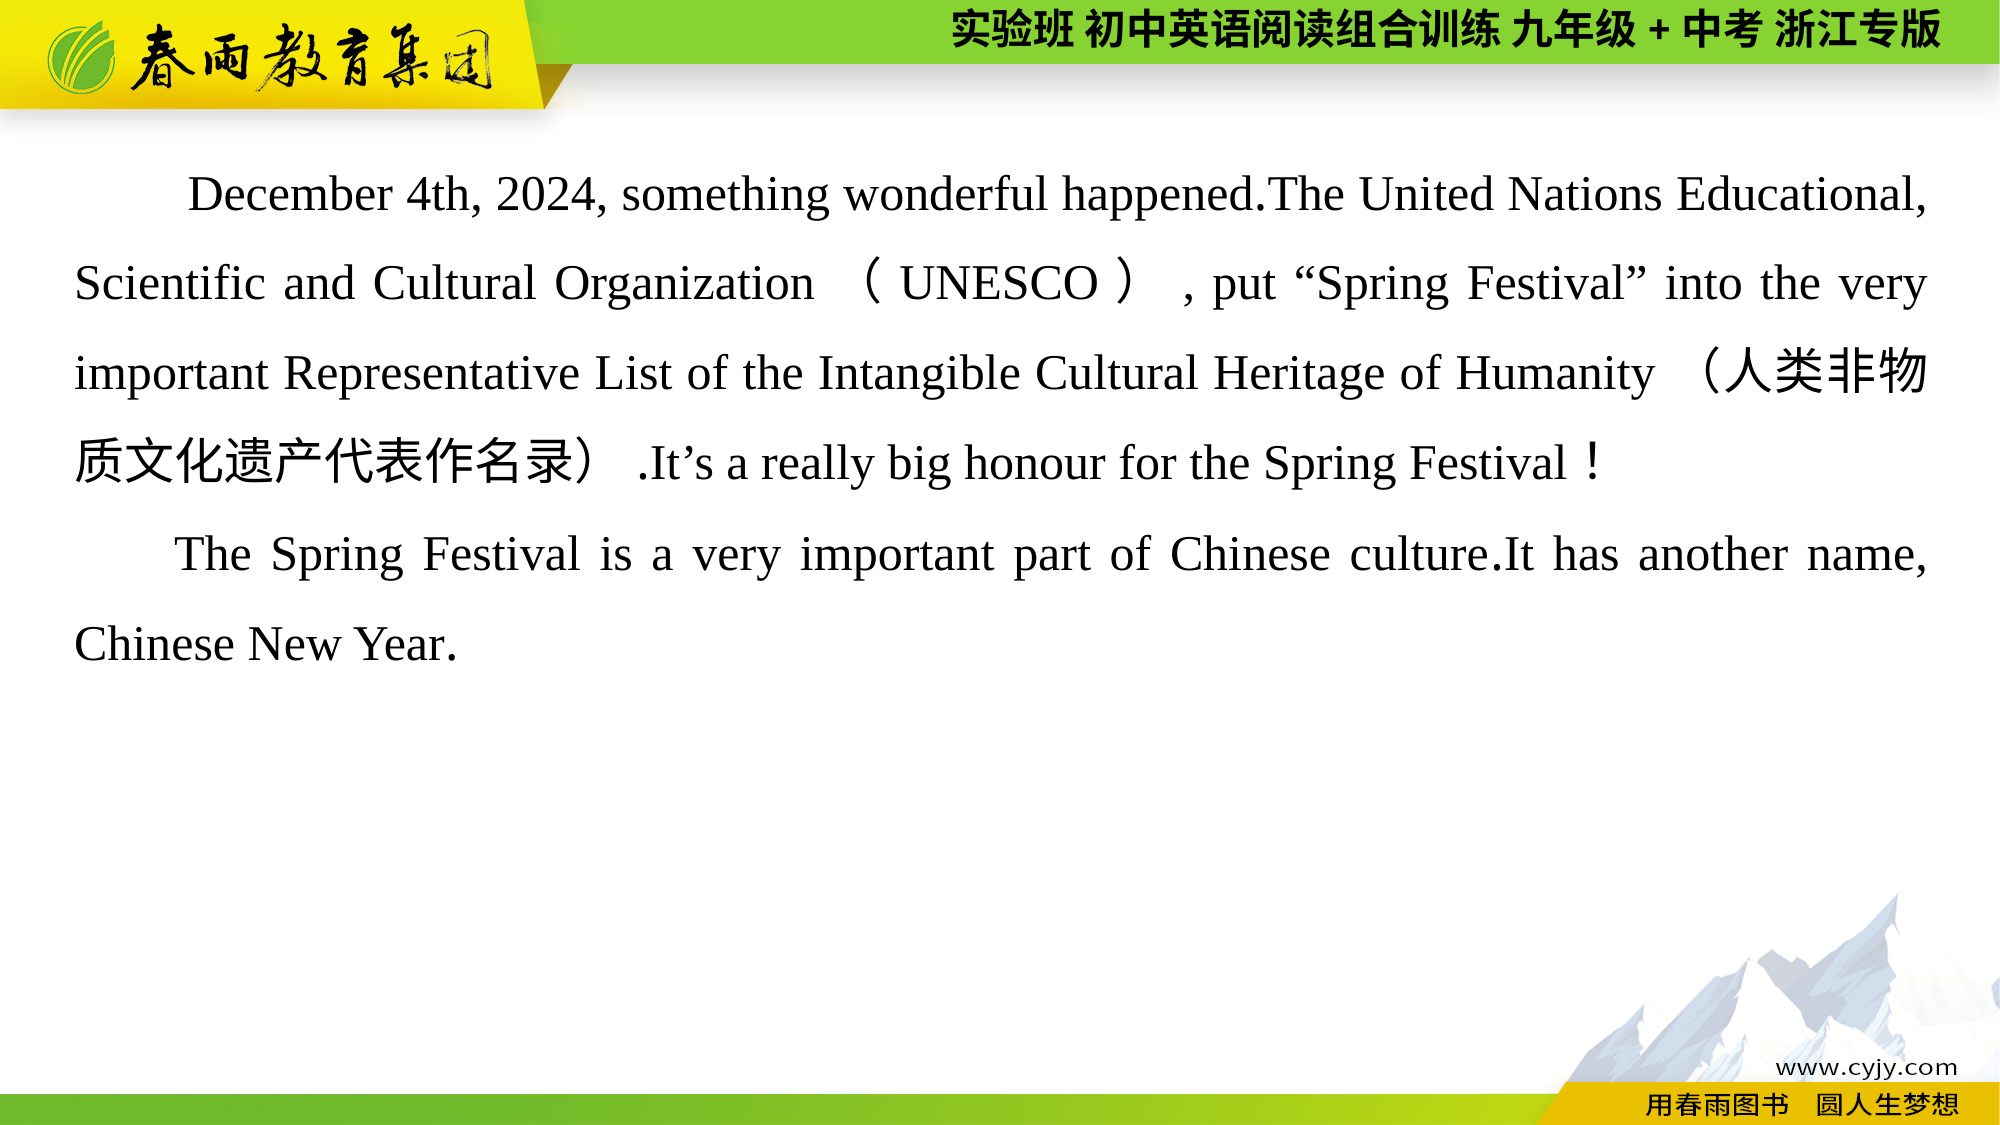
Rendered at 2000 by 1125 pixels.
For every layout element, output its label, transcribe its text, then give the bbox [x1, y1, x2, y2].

picture [0, 0, 2000, 1125]
list December 4th, 2024, something wonderful happened.The United Nations Educational, Scientific and Cultural Organization（UNESCO）, put “Spring Festival” into the very important Representative List of the Intangible Cultural Heritage of Humanity（人类非物质文化遗产代表作名录）.It’s a really big honour for the Spring Festival！ The Spring Festival is a very important part of Chinese culture.It has another name, Chinese New Year. [59, 122, 1944, 672]
